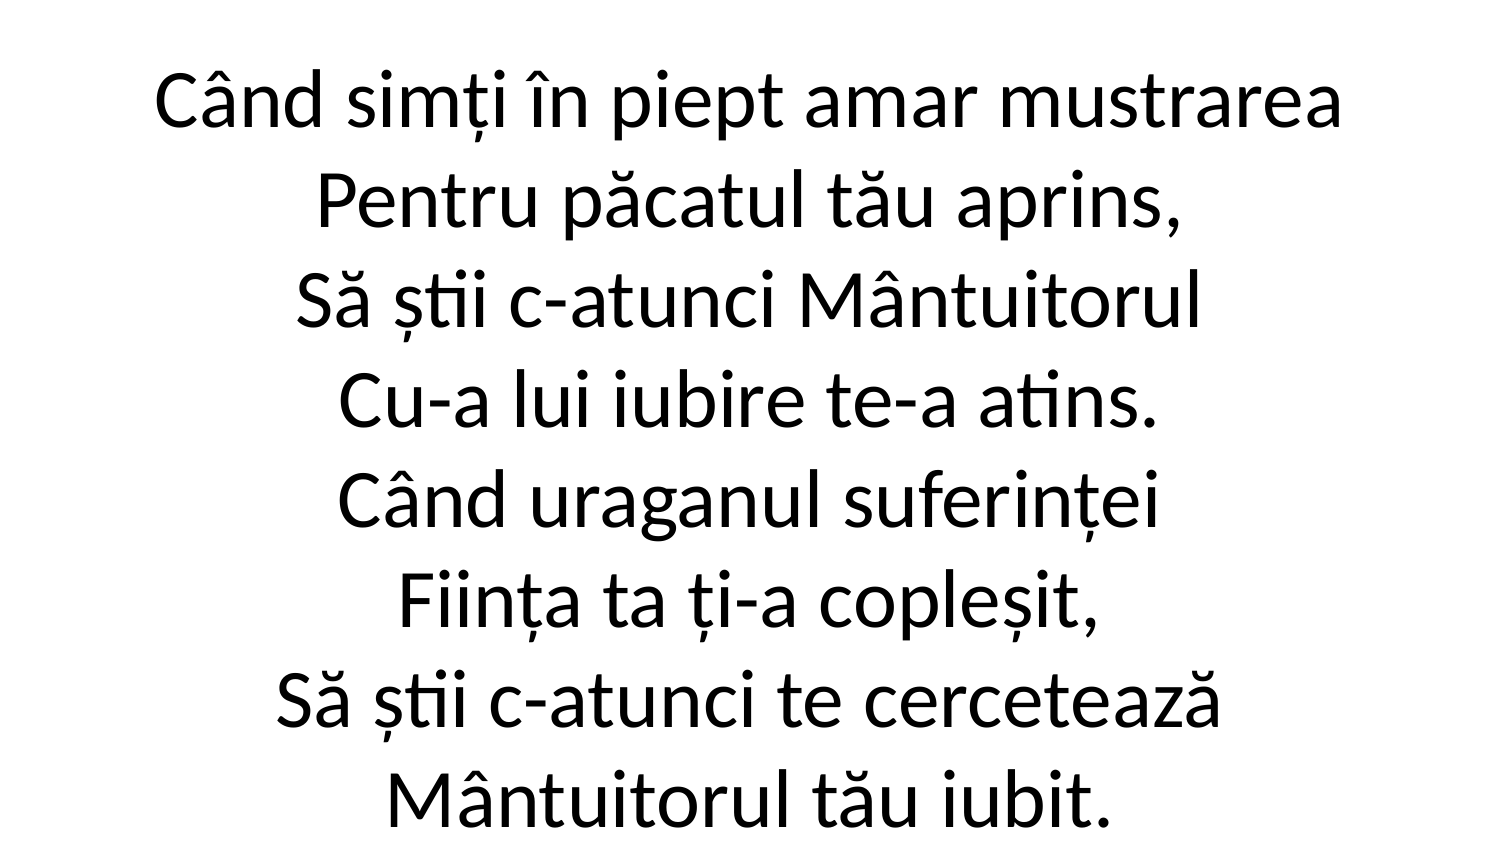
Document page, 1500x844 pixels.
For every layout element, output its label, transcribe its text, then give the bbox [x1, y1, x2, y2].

text_box Când simți în piept amar mustrarea Pentru păcatul tău aprins, Să știi c-atunci Mântuitorul Cu-a lui iubire te-a atins. Când uraganul suferinței Ființa ta ți-a copleșit, Să știi c-atunci te cercetează Mântuitorul tău iubit. [140, 0, 1360, 844]
